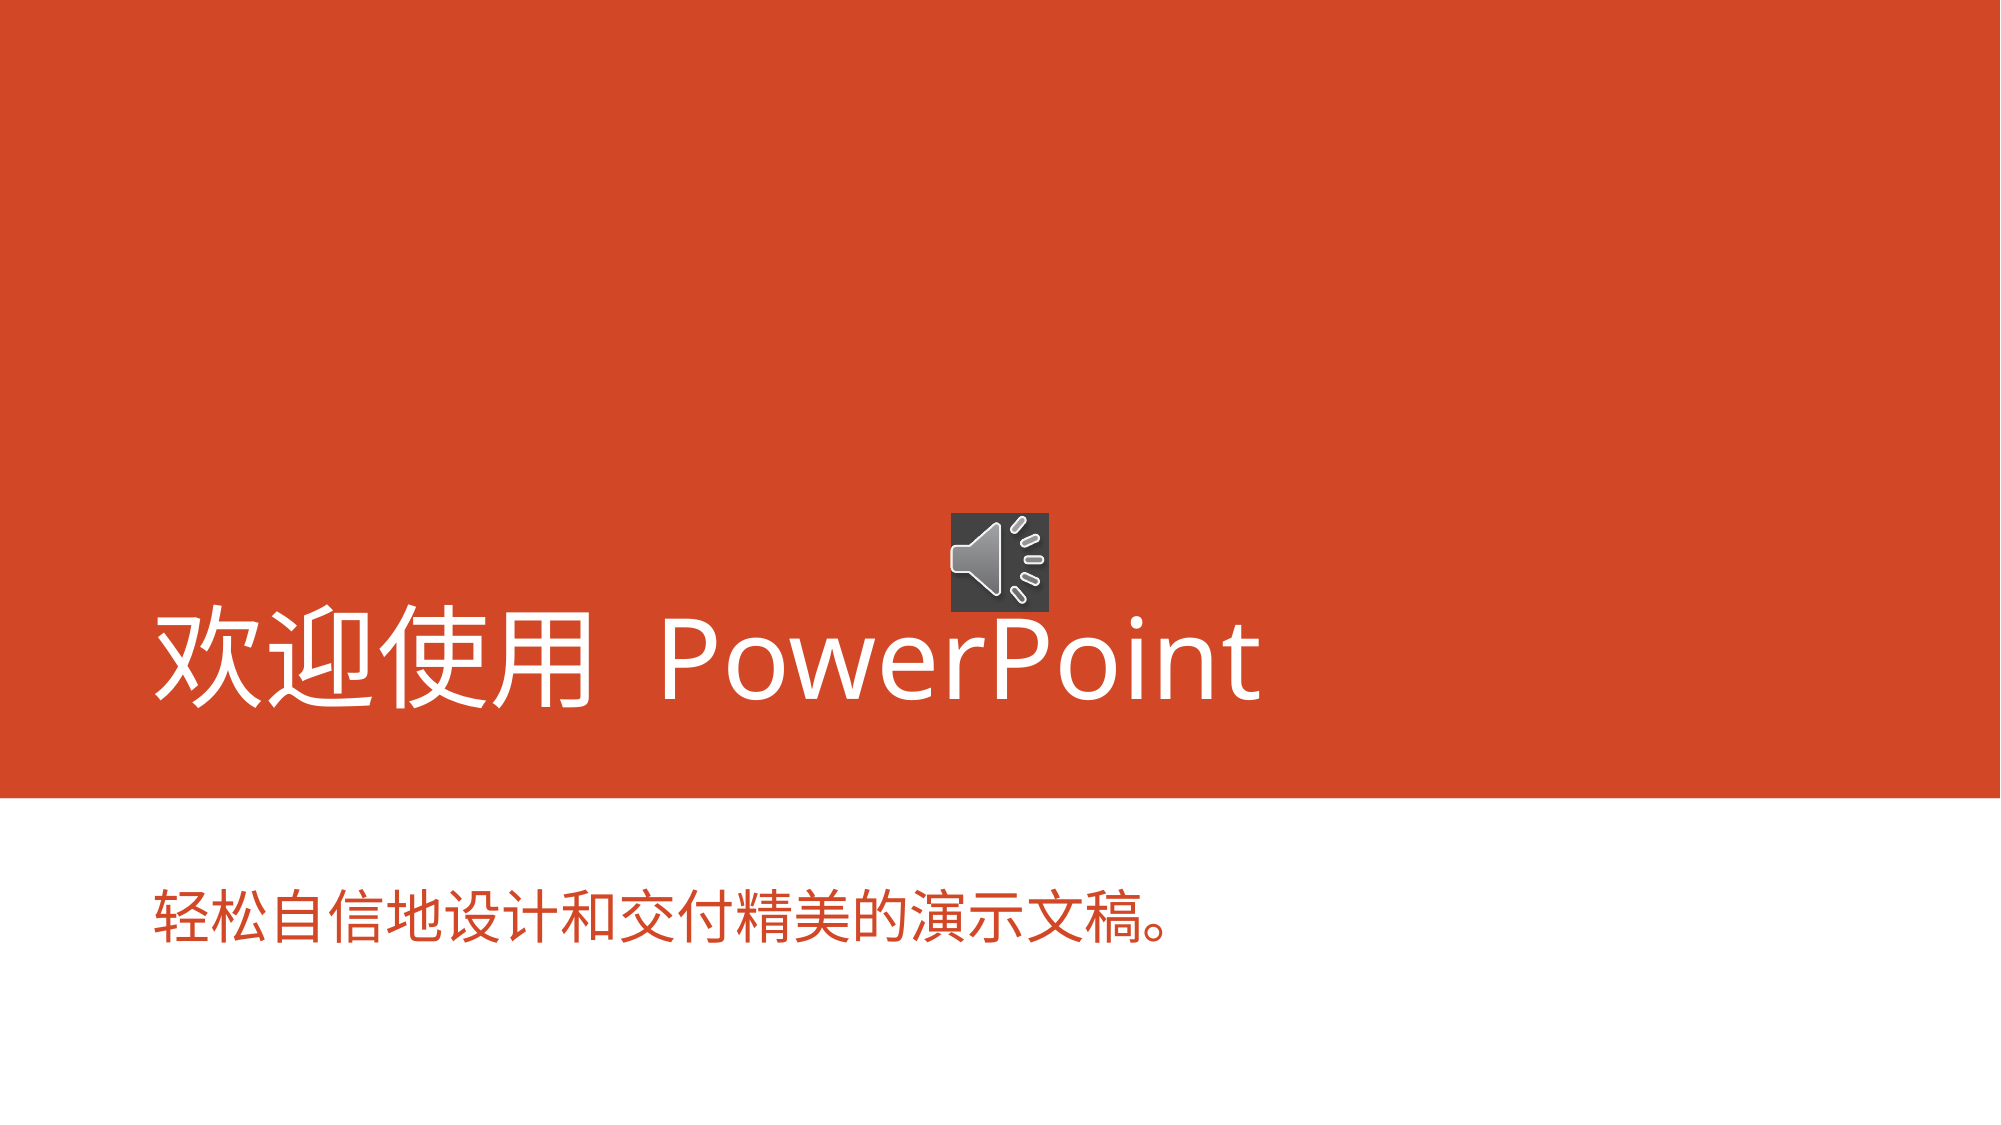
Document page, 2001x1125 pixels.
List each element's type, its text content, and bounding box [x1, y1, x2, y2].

title 欢迎使用 PowerPoint [137, 338, 1863, 730]
picture [949, 512, 1050, 613]
subtitle 轻松自信地设计和交付精美的演示文稿。 [137, 838, 1238, 1025]
